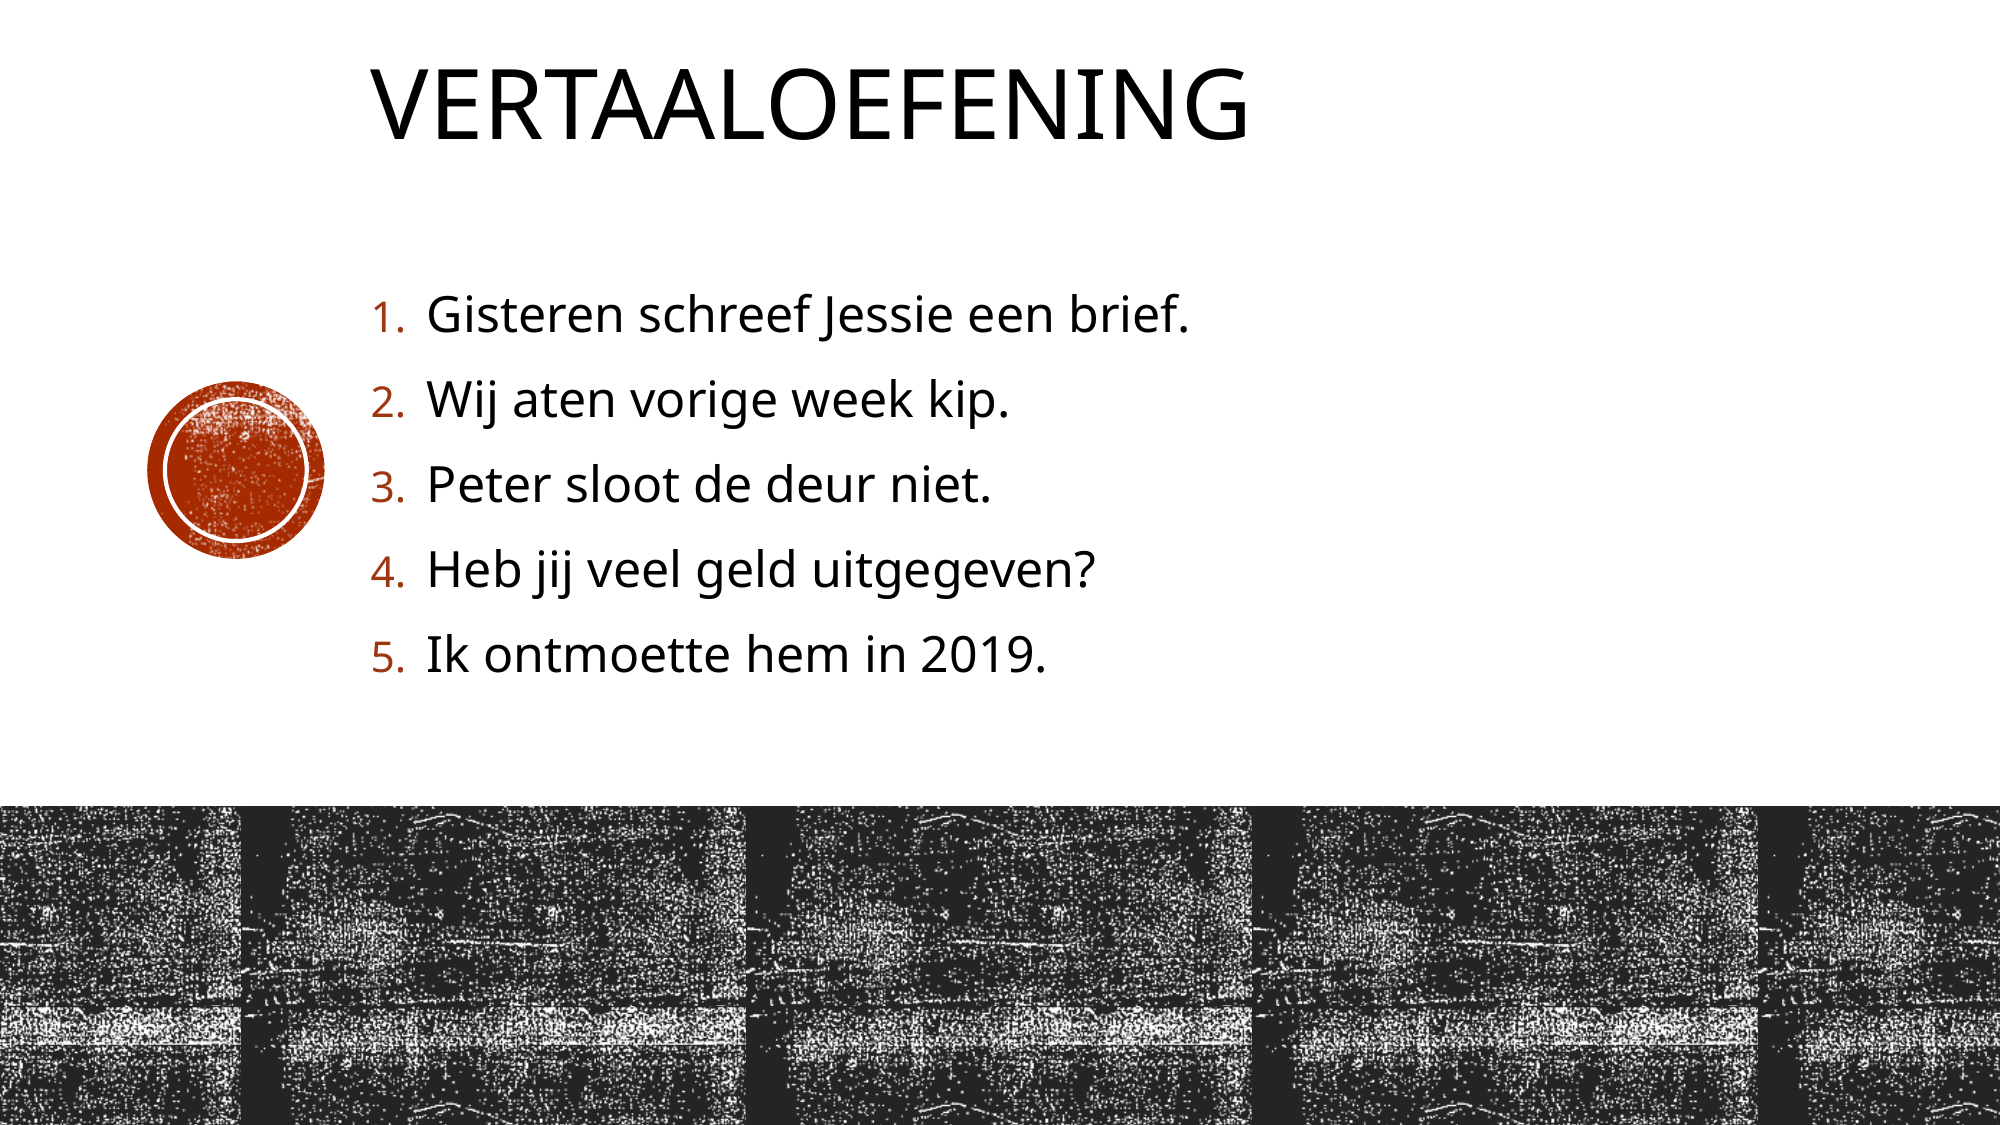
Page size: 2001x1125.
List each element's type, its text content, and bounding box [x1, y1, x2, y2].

list Gisteren schreef Jessie een brief. Wij aten vorige week kip. Peter sloot de deur niet. Heb jij veel geld uitgegeven? Ik ontmoette hem in 2019. [355, 204, 1841, 772]
title VertaalOefening [355, 56, 1841, 166]
